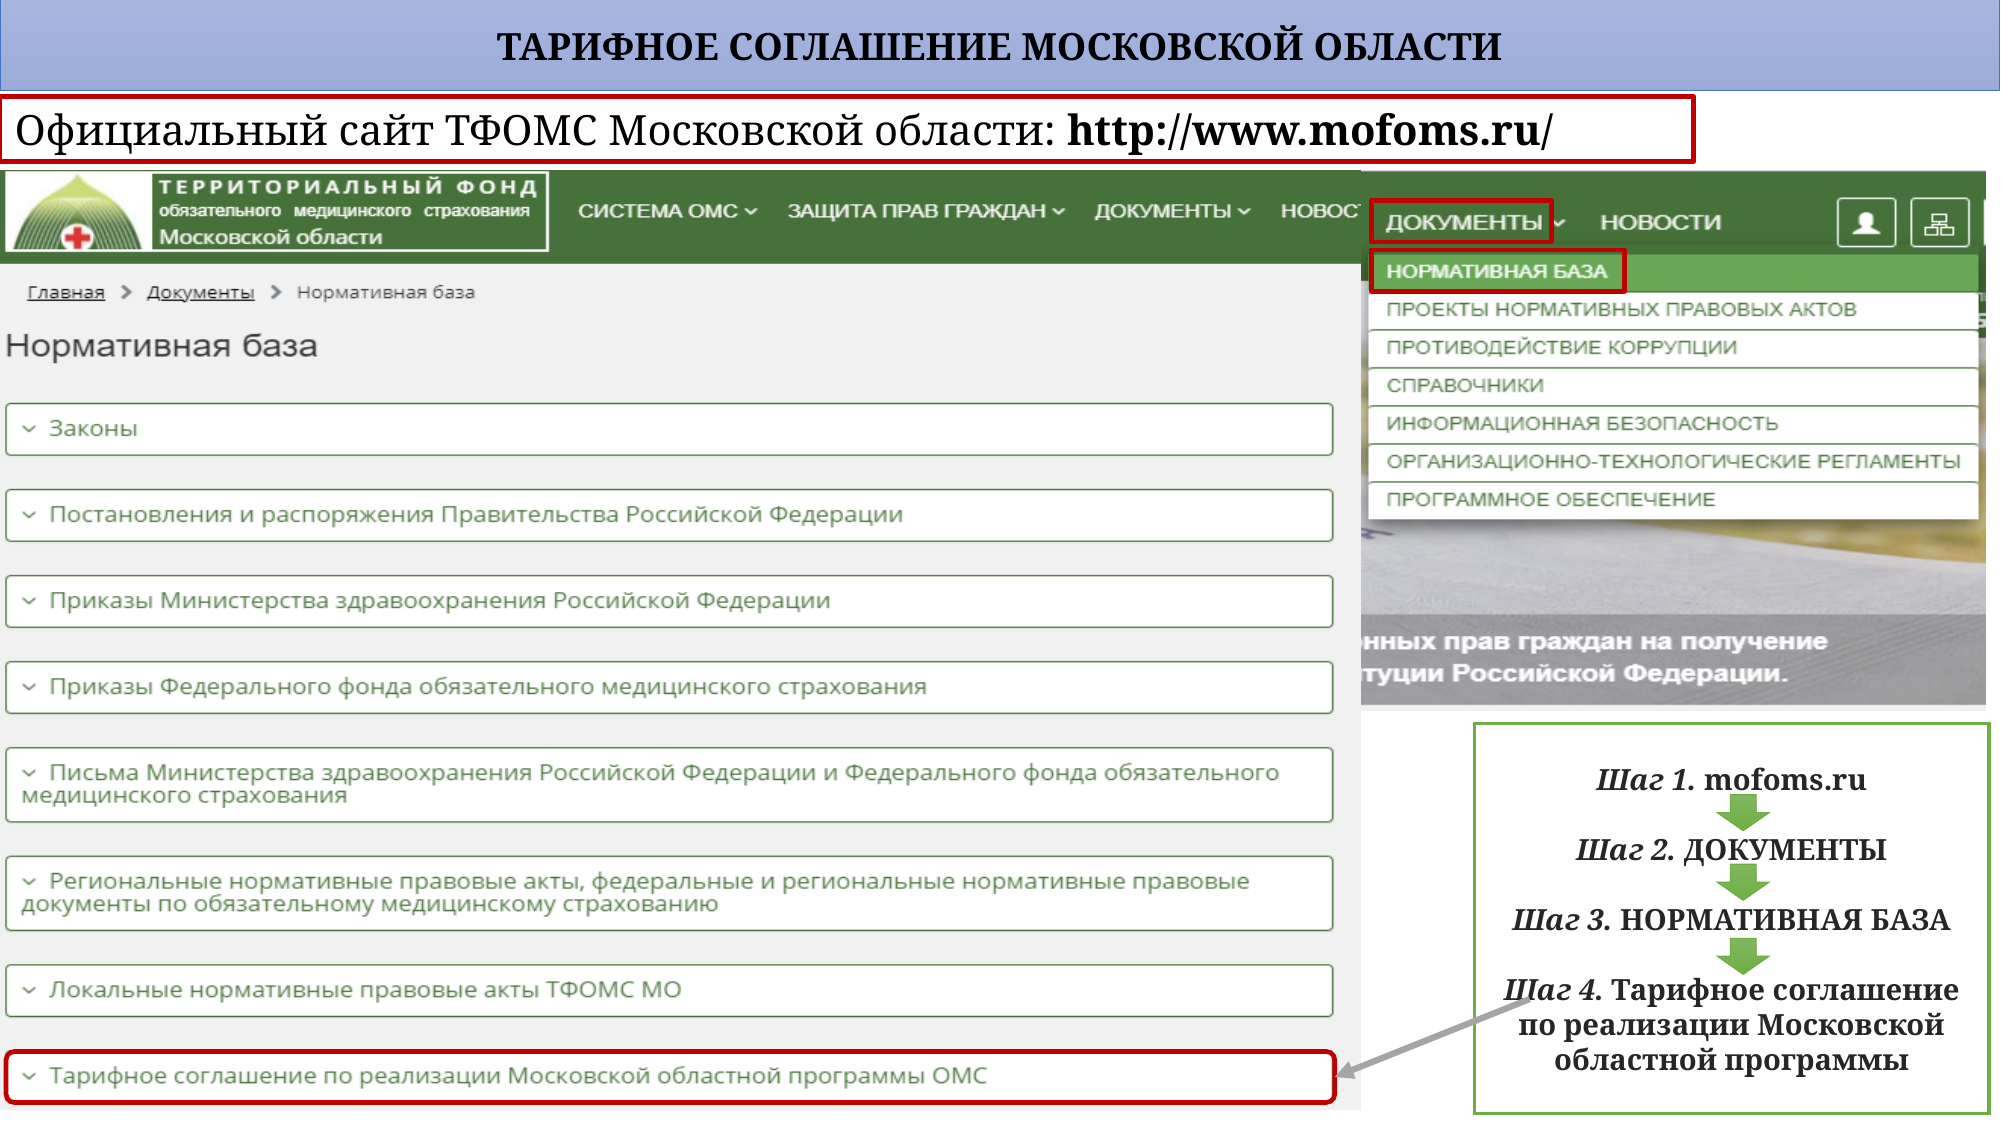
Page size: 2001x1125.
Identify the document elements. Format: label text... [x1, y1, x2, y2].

text_box [1715, 937, 1771, 975]
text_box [1334, 999, 1530, 1078]
text_box Шаг 1. mofoms.ru Шаг 2. ДОКУМЕНТЫ Шаг 3. НОРМАТИВНАЯ БАЗА Шаг 4. Тарифное соглашение по реализации Московской областной программы [1473, 722, 1990, 1115]
text_box Официальный сайт ТФОМС Московской области: http://www.mofoms.ru/ [0, 96, 1694, 162]
text_box ТАРИФНОЕ СОГЛАШЕНИЕ МОСКОВСКОЙ ОБЛАСТИ [0, 0, 2000, 91]
picture [0, 170, 1986, 1110]
text_box [1715, 863, 1771, 901]
text_box [1715, 794, 1771, 832]
